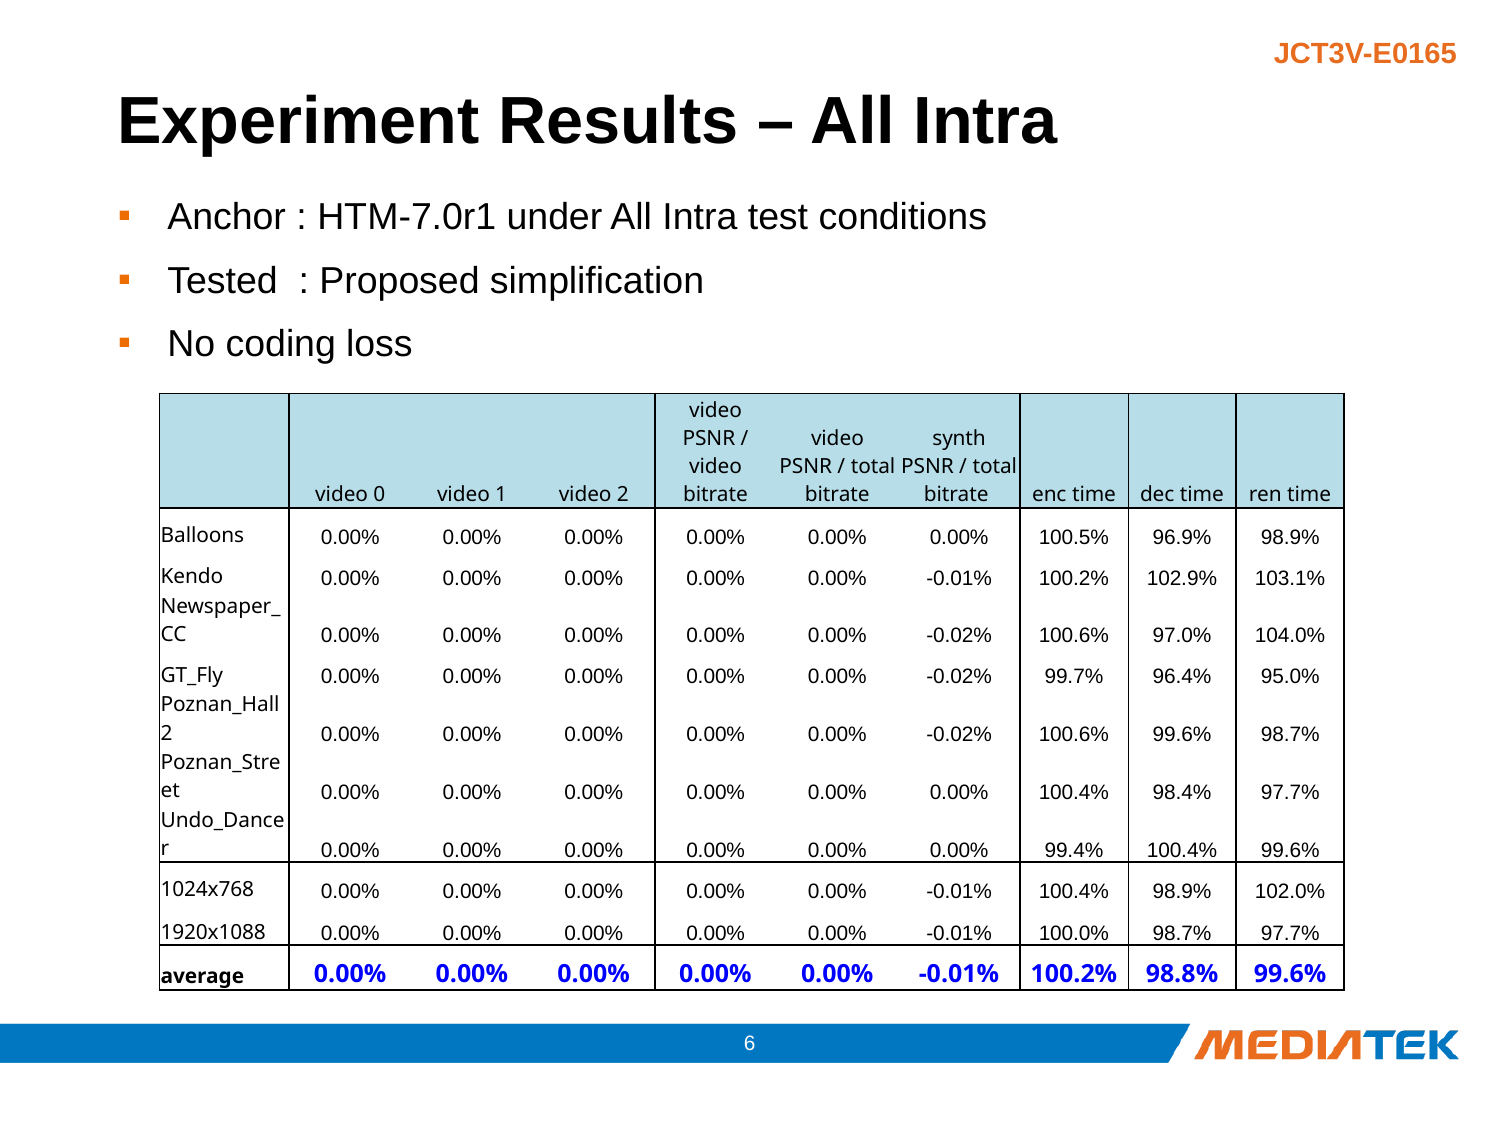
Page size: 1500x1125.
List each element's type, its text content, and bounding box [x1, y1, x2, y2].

table_cell 0.00% [898, 746, 1019, 804]
table_cell 97.0% [1129, 590, 1235, 647]
table_cell 0.00% [290, 590, 411, 647]
table_cell 100.2% [1021, 549, 1128, 590]
table_cell 0.00% [776, 946, 898, 989]
table_cell 98.8% [1129, 946, 1235, 989]
table_cell 0.00% [411, 863, 533, 903]
table_cell 0.00% [533, 903, 654, 944]
table_cell 0.00% [533, 647, 654, 688]
table_cell 0.00% [656, 509, 776, 549]
table_cell 98.7% [1129, 903, 1235, 944]
list Anchor : HTM-7.0r1 under All Intra test conditions Tested : Proposed simplification No coding loss [102, 184, 1425, 374]
table_cell 0.00% [290, 863, 411, 903]
table_cell 0.00% [533, 946, 654, 989]
table_cell 0.00% [411, 549, 533, 590]
table_cell 97.7% [1237, 903, 1343, 944]
table_header dec time [1129, 394, 1235, 507]
table_cell 0.00% [656, 804, 776, 861]
table_cell 0.00% [656, 647, 776, 688]
table_cell 0.00% [290, 746, 411, 804]
table_cell 102.9% [1129, 549, 1235, 590]
table_cell 0.00% [290, 647, 411, 688]
table_cell 0.00% [290, 549, 411, 590]
table_cell 0.00% [898, 804, 1019, 861]
table_cell 99.4% [1021, 804, 1128, 861]
slide_number 5 [711, 1022, 789, 1090]
table_cell 0.00% [290, 509, 411, 549]
table_cell Poznan_Street [160, 746, 288, 804]
table_cell 0.00% [898, 509, 1019, 549]
table_cell 0.00% [533, 688, 654, 746]
table_cell 98.7% [1237, 688, 1343, 746]
table_cell Newspaper_CC [160, 590, 288, 647]
table_cell 0.00% [656, 590, 776, 647]
table_cell -0.01% [898, 863, 1019, 903]
table_cell 99.6% [1129, 688, 1235, 746]
table_cell 0.00% [411, 509, 533, 549]
table_cell Poznan_Hall2 [160, 688, 288, 746]
table_cell 99.7% [1021, 647, 1128, 688]
table_cell 0.00% [776, 647, 898, 688]
table_cell -0.02% [898, 647, 1019, 688]
table_cell 0.00% [533, 863, 654, 903]
table_cell -0.01% [898, 549, 1019, 590]
table_cell 0.00% [533, 804, 654, 861]
table_cell 0.00% [411, 688, 533, 746]
table_header video PSNR / total bitrate [776, 394, 898, 507]
table_cell 100.0% [1021, 903, 1128, 944]
table_cell average [160, 946, 288, 989]
table_cell -0.01% [898, 903, 1019, 944]
table_cell 99.6% [1237, 946, 1343, 989]
table_cell -0.02% [898, 688, 1019, 746]
table_cell 0.00% [776, 509, 898, 549]
table_cell 0.00% [411, 746, 533, 804]
table_cell 0.00% [290, 804, 411, 861]
table_cell 0.00% [656, 746, 776, 804]
table_cell 100.6% [1021, 688, 1128, 746]
table_cell 97.7% [1237, 746, 1343, 804]
table_header ren time [1237, 394, 1343, 507]
table_header video PSNR / video bitrate [656, 394, 776, 507]
table_cell 99.6% [1237, 804, 1343, 861]
table_cell 0.00% [656, 863, 776, 903]
table_cell 0.00% [776, 590, 898, 647]
table_cell 100.4% [1021, 863, 1128, 903]
table_cell 98.9% [1237, 509, 1343, 549]
table_cell 0.00% [533, 746, 654, 804]
table_cell 98.9% [1129, 863, 1235, 903]
table_cell Kendo [160, 549, 288, 590]
table_cell 0.00% [656, 946, 776, 989]
table_cell 96.9% [1129, 509, 1235, 549]
table_cell 1024x768 [160, 863, 288, 903]
table_cell 0.00% [776, 804, 898, 861]
table_cell GT_Fly [160, 647, 288, 688]
picture [0, 1023, 711, 1063]
table_cell 100.6% [1021, 590, 1128, 647]
table_header video 1 [411, 394, 533, 507]
table_cell 95.0% [1237, 647, 1343, 688]
table_header enc time [1021, 394, 1128, 507]
table_cell 0.00% [290, 903, 411, 944]
table_cell 100.4% [1021, 746, 1128, 804]
table_cell 0.00% [290, 946, 411, 989]
table_header video 2 [533, 394, 654, 507]
table_cell 0.00% [776, 746, 898, 804]
table_cell 0.00% [656, 549, 776, 590]
table_cell 0.00% [776, 549, 898, 590]
table_cell 98.4% [1129, 746, 1235, 804]
table_cell Balloons [160, 509, 288, 549]
table_cell 0.00% [533, 549, 654, 590]
table_cell 100.2% [1021, 946, 1128, 989]
table_cell -0.01% [898, 946, 1019, 989]
table_cell 100.5% [1021, 509, 1128, 549]
table_cell 0.00% [411, 946, 533, 989]
picture [789, 1023, 1459, 1063]
table_cell 0.00% [656, 688, 776, 746]
table_cell Undo_Dancer [160, 804, 288, 861]
table_cell 0.00% [656, 903, 776, 944]
table_cell 0.00% [411, 590, 533, 647]
table_header synth PSNR / total bitrate [898, 394, 1019, 507]
table_cell 0.00% [290, 688, 411, 746]
table_cell 0.00% [776, 903, 898, 944]
table_header video 0 [290, 394, 411, 507]
table_cell 104.0% [1237, 590, 1343, 647]
table_cell 96.4% [1129, 647, 1235, 688]
table_cell 0.00% [776, 863, 898, 903]
title Experiment Results – All Intra [101, 62, 1425, 172]
table_cell -0.02% [898, 590, 1019, 647]
table_cell 100.4% [1129, 804, 1235, 861]
table_cell 0.00% [533, 509, 654, 549]
table_header [160, 394, 288, 507]
table_cell 0.00% [411, 804, 533, 861]
table_cell 0.00% [533, 590, 654, 647]
table_cell 102.0% [1237, 863, 1343, 903]
table_cell 0.00% [776, 688, 898, 746]
table_cell 0.00% [411, 903, 533, 944]
table_cell 1920x1088 [160, 903, 288, 944]
table_cell 103.1% [1237, 549, 1343, 590]
table_cell 0.00% [411, 647, 533, 688]
